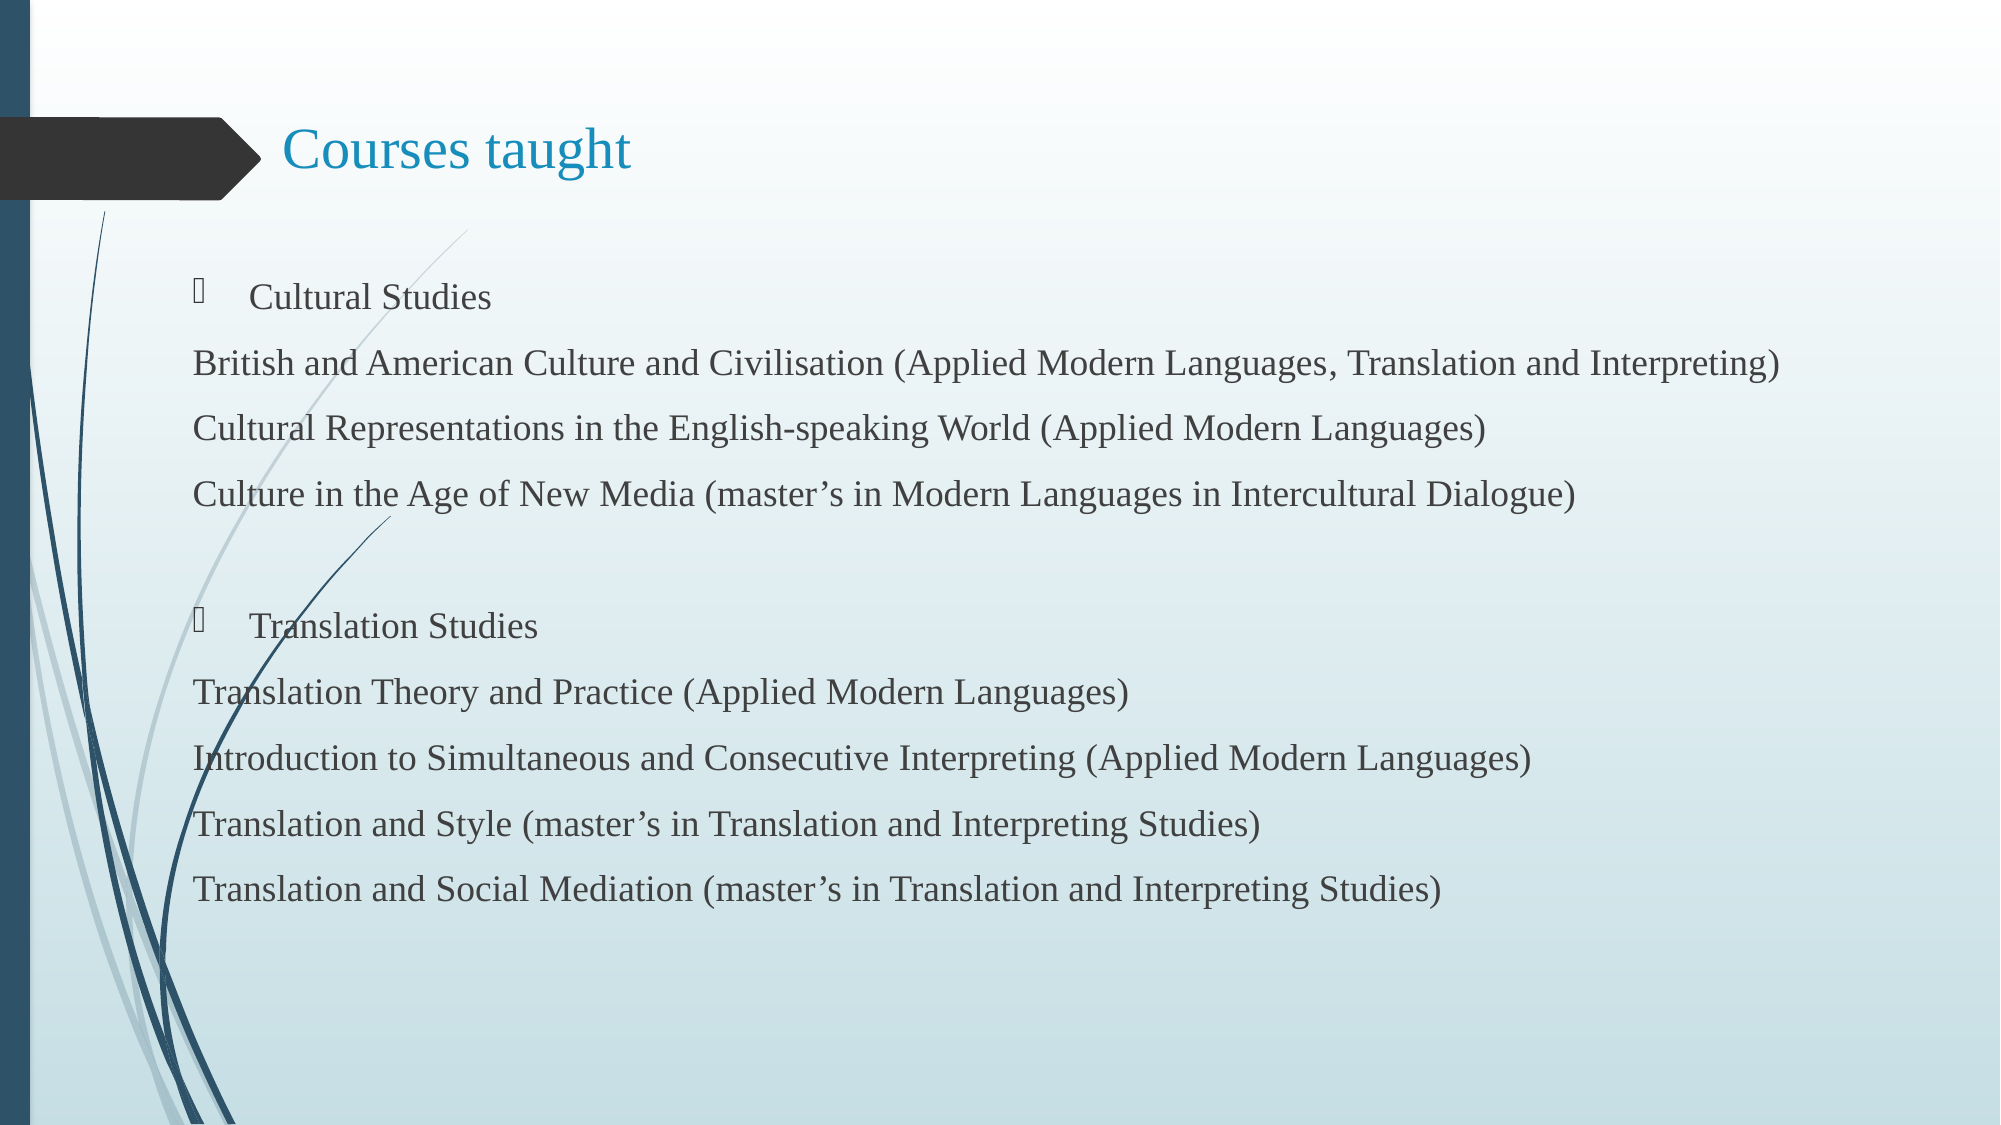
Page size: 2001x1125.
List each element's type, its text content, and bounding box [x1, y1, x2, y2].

list Cultural Studies British and American Culture and Civilisation (Applied Modern Languages, Translation and Interpreting) Cultural Representations in the English-speaking World (Applied Modern Languages) Culture in the Age of New Media (master’s in Modern Languages in Intercultural Dialogue) Translation Studies Translation Theory and Practice (Applied Modern Languages) Introduction to Simultaneous and Consecutive Interpreting (Applied Modern Languages) Translation and Style (master’s in Translation and Interpreting Studies) Translation and Social Mediation (master’s in Translation and Interpreting Studies) [177, 264, 1888, 970]
title Courses taught [267, 102, 1888, 248]
